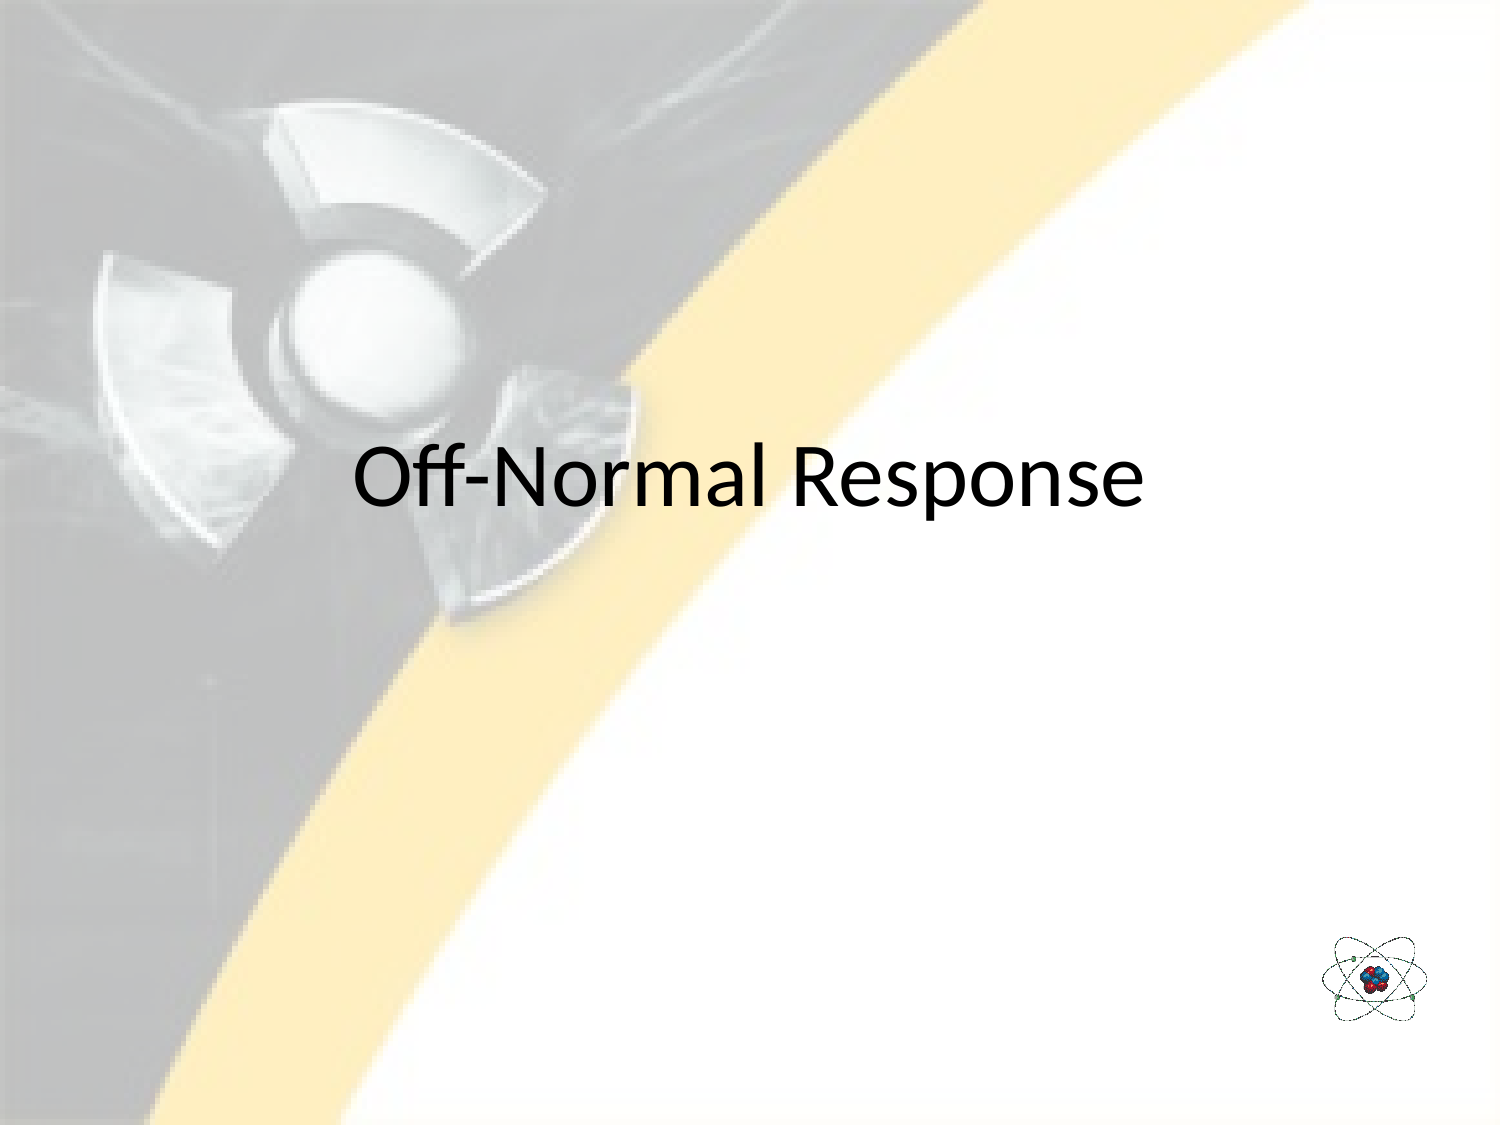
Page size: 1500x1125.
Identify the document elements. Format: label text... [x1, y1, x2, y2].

picture [1322, 937, 1427, 1021]
title Off-Normal Response [112, 349, 1388, 591]
